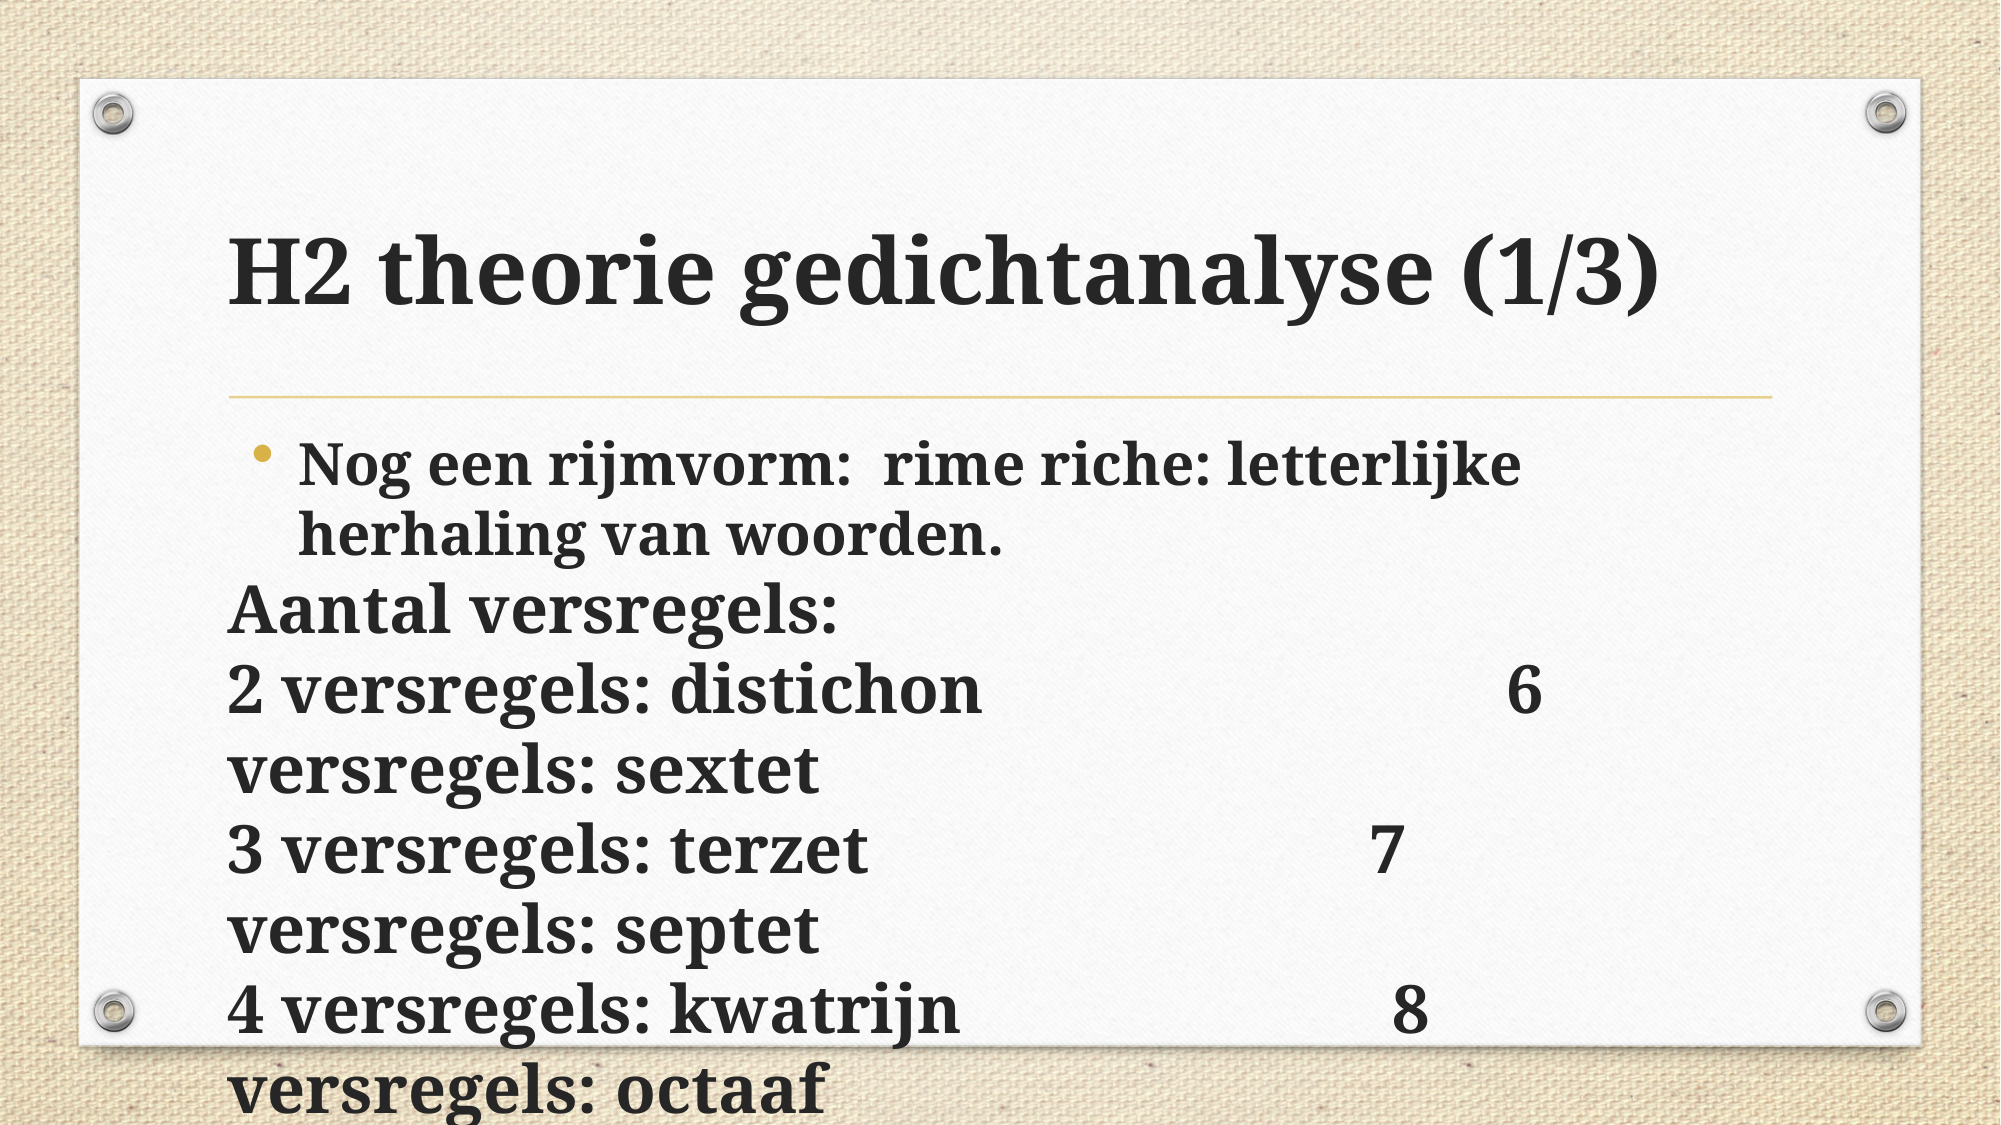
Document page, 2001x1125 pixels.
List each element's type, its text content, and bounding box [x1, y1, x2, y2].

title H2 theorie gedichtanalyse (1/3) [212, 161, 1788, 375]
list Nog een rijmvorm: rime riche: letterlijke herhaling van woorden. Aantal versregels: 2 versregels: distichon 6 versregels: sextet 3 versregels: terzet 7 versregels: septet 4 versregels: kwatrijn 8 versregels: octaaf 5 versregels: quintet [212, 419, 1788, 965]
picture [0, 0, 2001, 1125]
